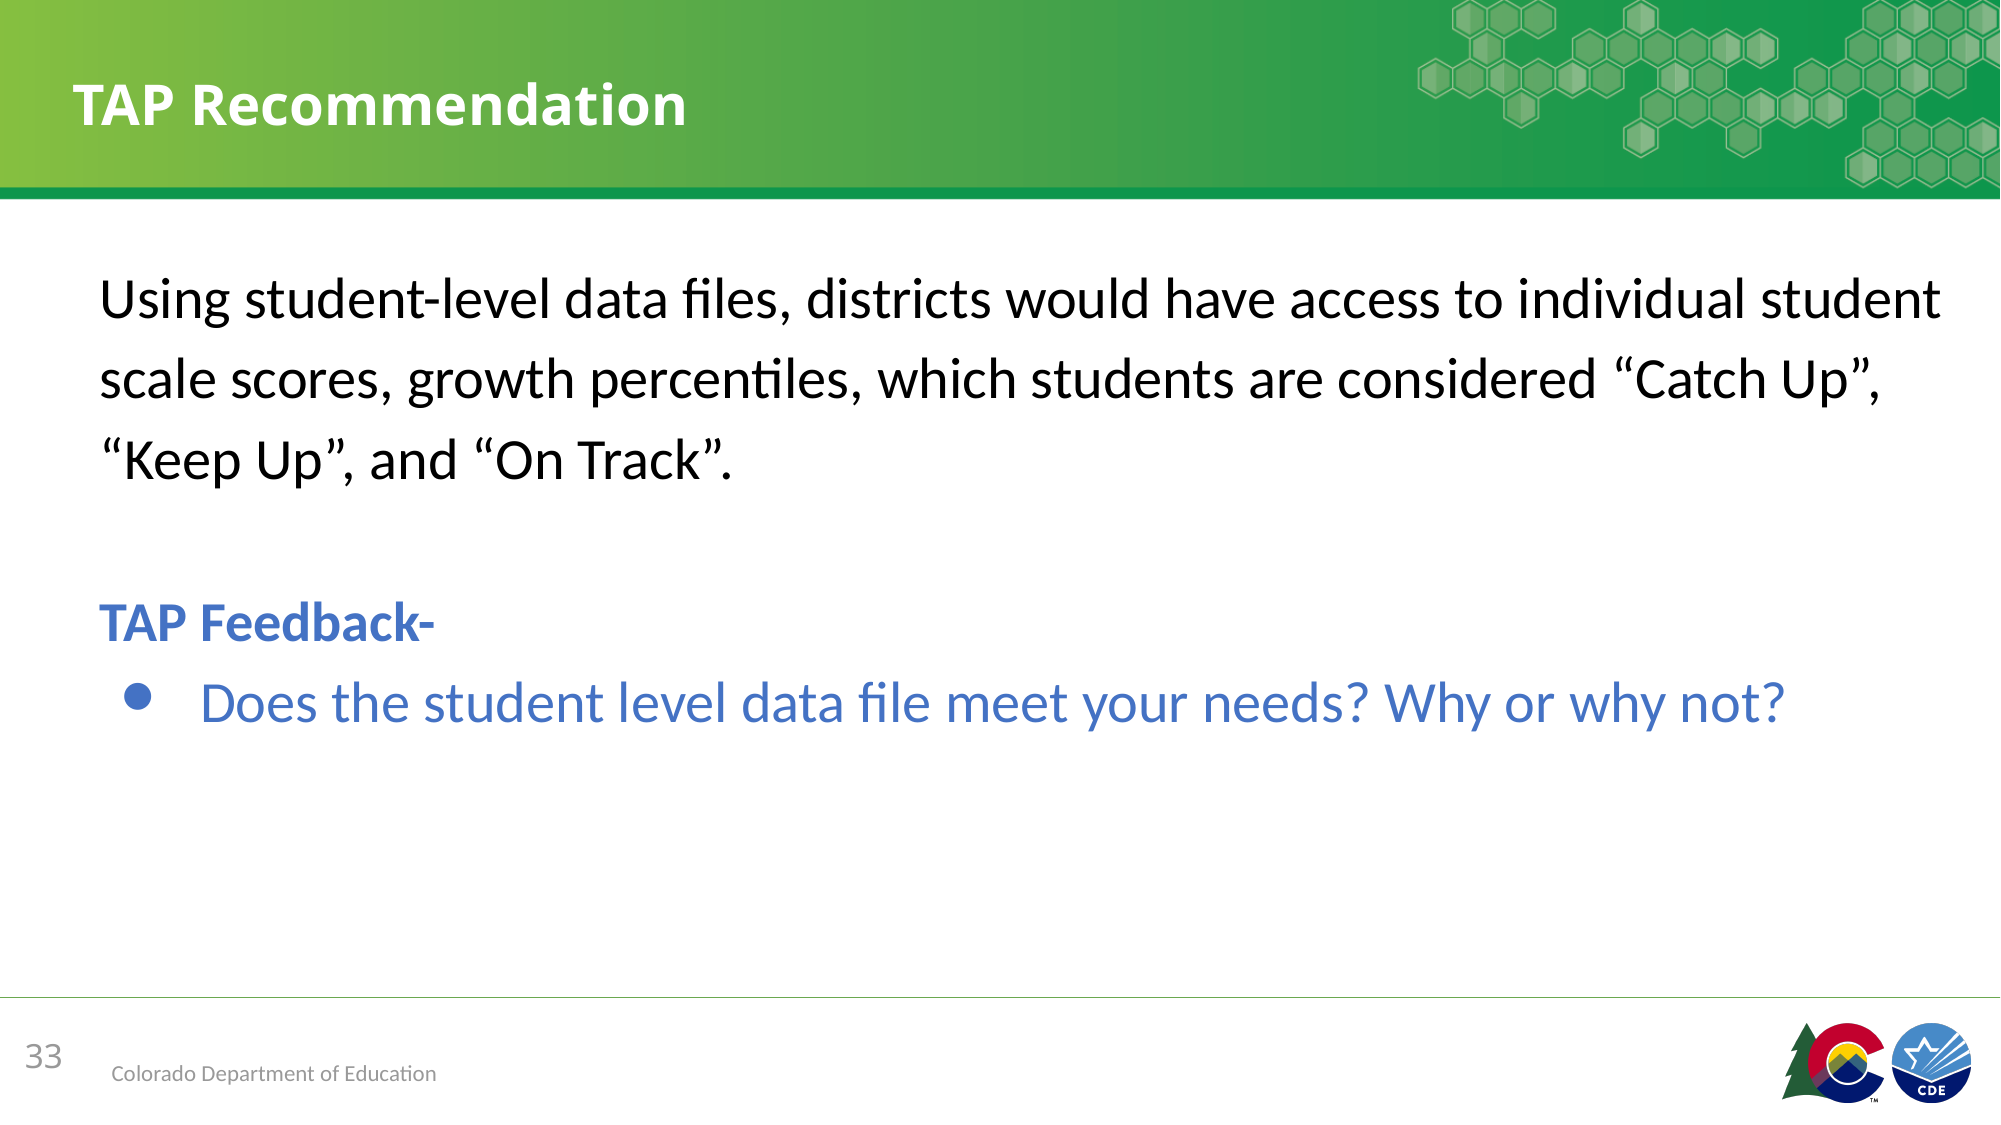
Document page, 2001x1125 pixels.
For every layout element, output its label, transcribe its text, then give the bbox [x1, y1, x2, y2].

list Using student-level data files, districts would have access to individual student scale scores, growth percentiles, which students are considered “Catch Up”, “Keep Up”, and “On Track”. TAP Feedback- Does the student level data file meet your needs? Why or why not? [99, 249, 1964, 949]
picture [1781, 1022, 1972, 1104]
title TAP Recommendation [72, 33, 1396, 182]
picture [0, 0, 2000, 200]
slide_number 33 [24, 1035, 101, 1097]
